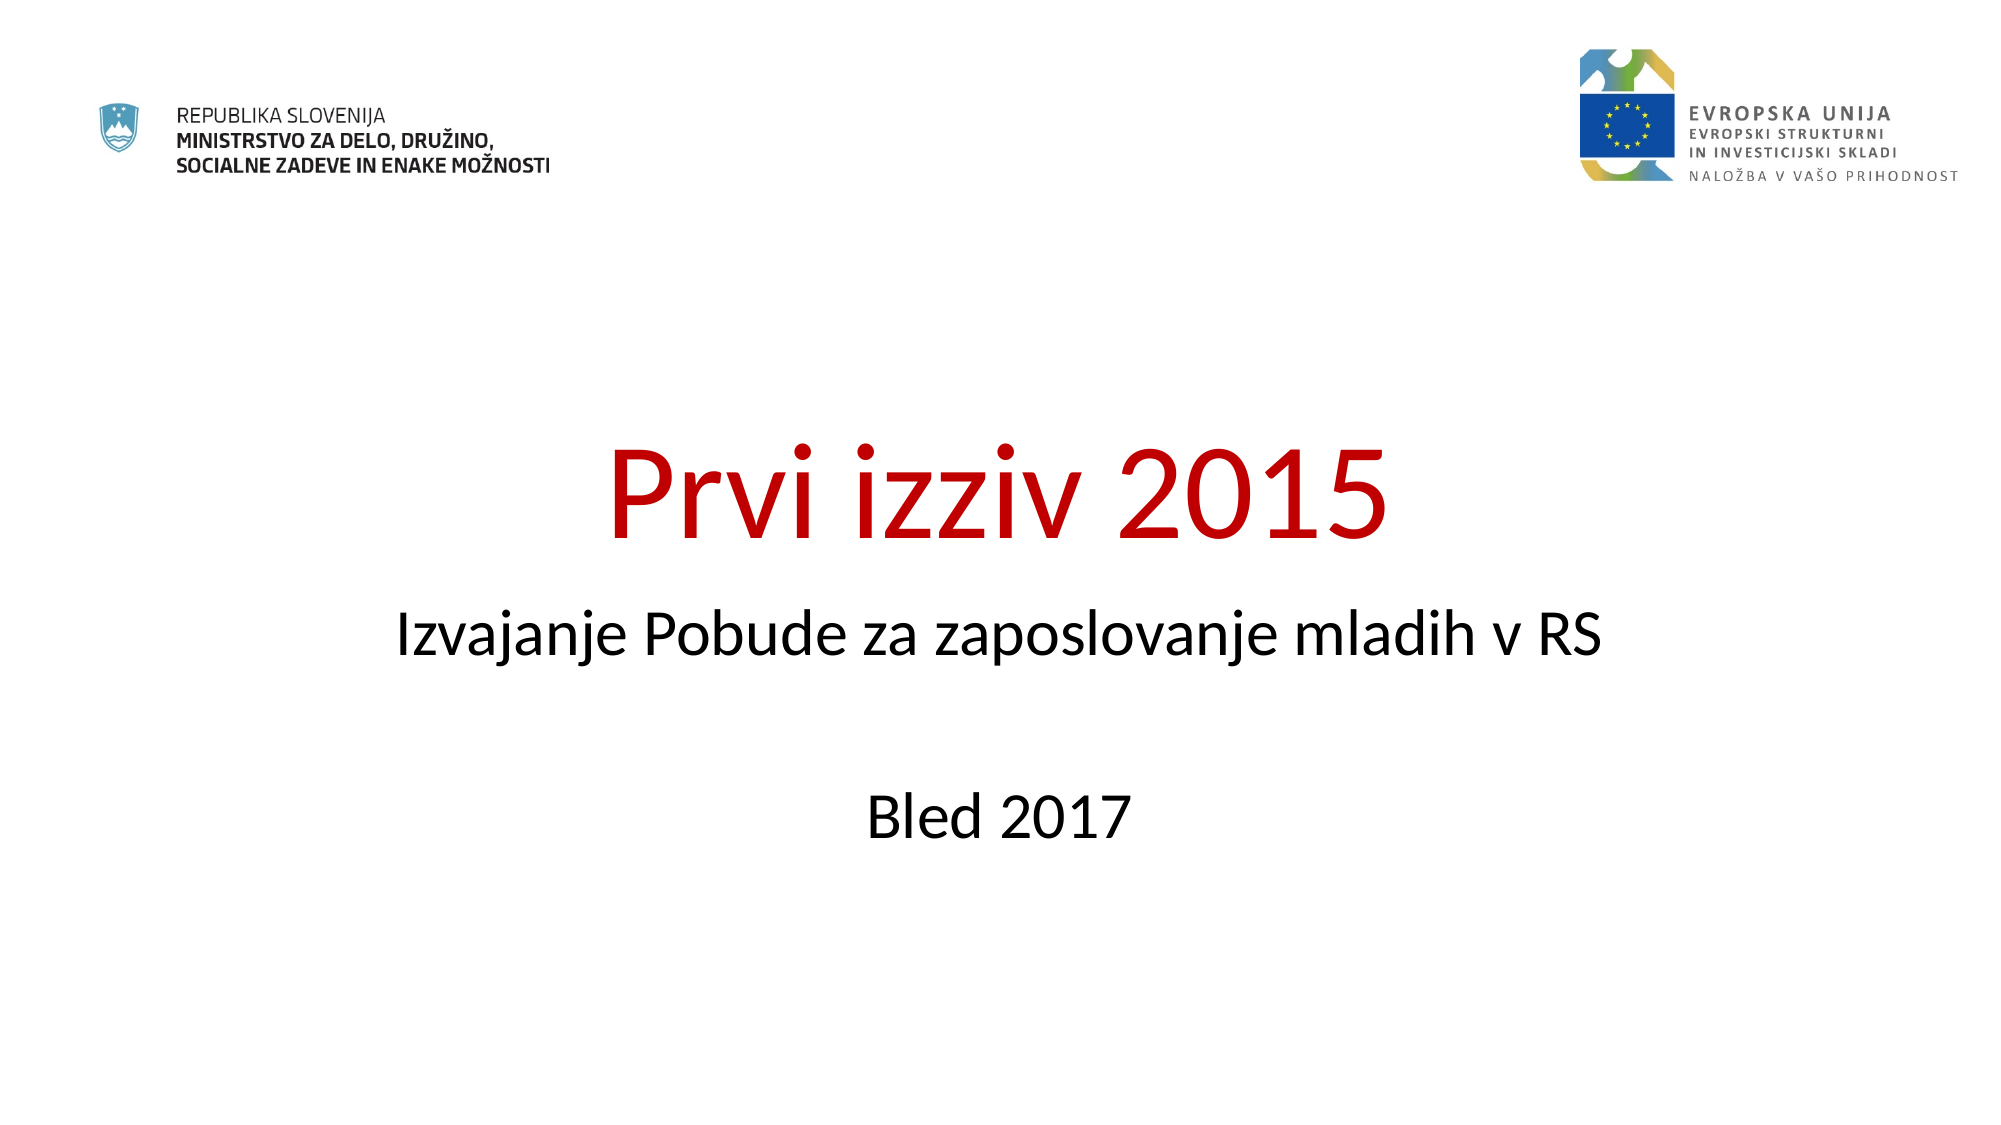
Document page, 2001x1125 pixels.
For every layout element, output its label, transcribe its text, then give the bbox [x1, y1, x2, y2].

picture [1580, 45, 1958, 185]
subtitle Izvajanje Pobude za zaposlovanje mladih v RS Bled 2017 [249, 590, 1750, 863]
picture [1, 1, 551, 240]
title Prvi izziv 2015 [249, 184, 1750, 576]
